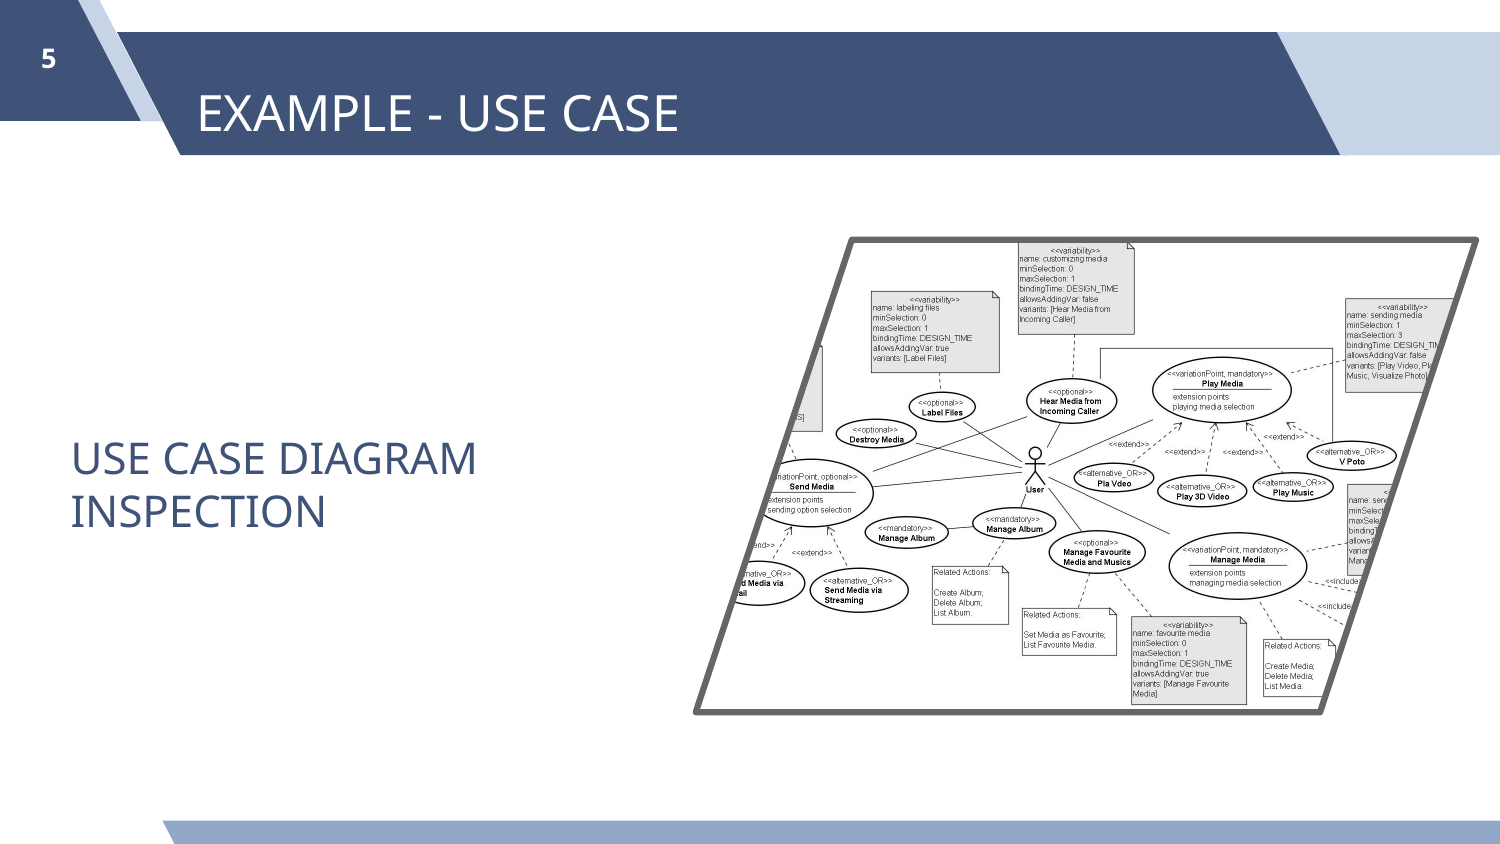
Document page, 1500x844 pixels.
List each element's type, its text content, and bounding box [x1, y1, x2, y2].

picture [695, 239, 1477, 713]
slide_number ‹#› [0, 0, 98, 121]
list USE CASE DIAGRAM INSPECTION [55, 202, 543, 765]
title EXAMPLE - USE CASE [181, 45, 1285, 169]
